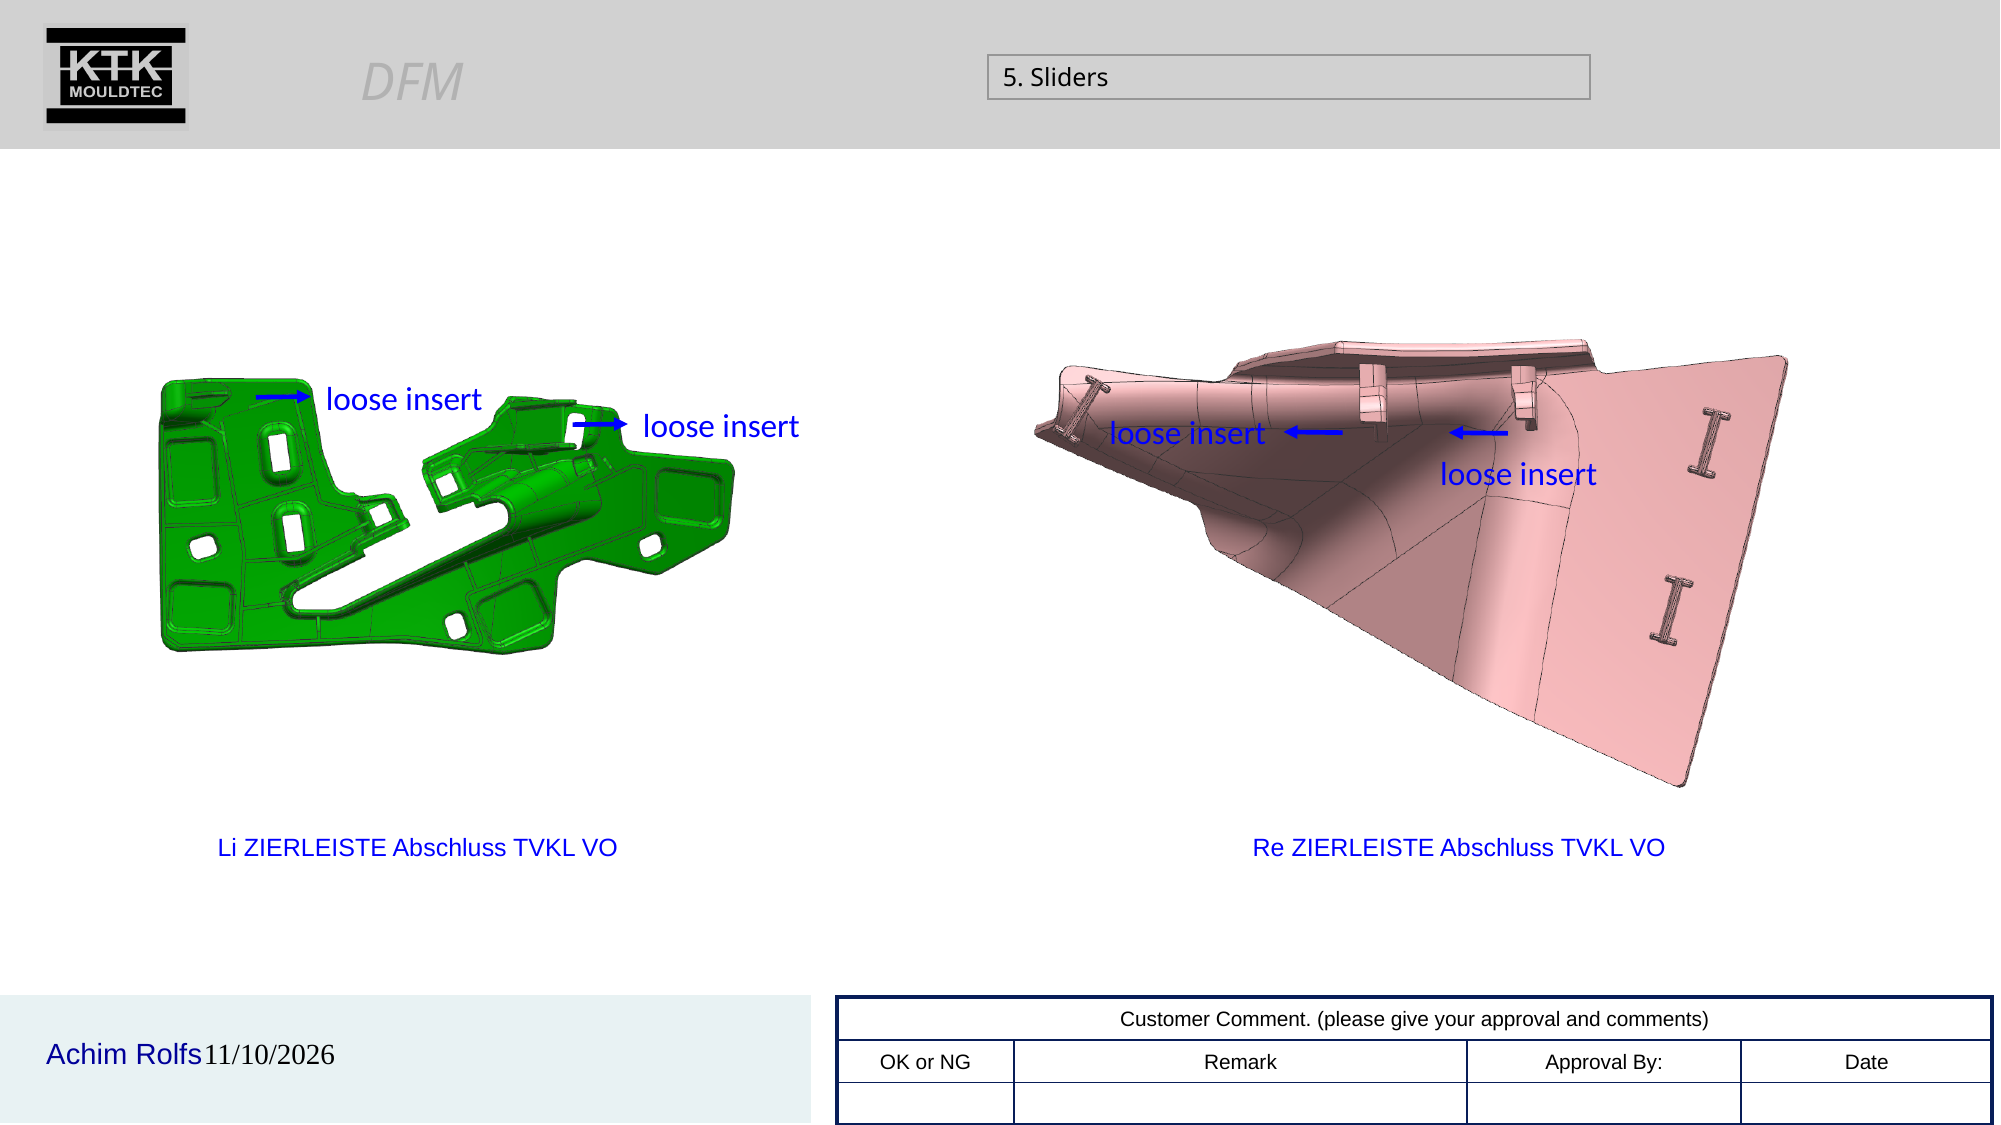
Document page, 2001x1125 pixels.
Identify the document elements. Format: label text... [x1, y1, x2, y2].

text_box 5. Sliders [988, 54, 1591, 100]
text_box loose insert [785, 397, 816, 452]
picture [125, 345, 781, 697]
text_box Re ZIERLEISTE Abschluss TVKL VO [1237, 824, 1682, 869]
text_box Li ZIERLEISTE Abschluss TVKL VO [202, 824, 634, 869]
picture [1001, 290, 1814, 815]
slide_number [188, 1027, 433, 1106]
